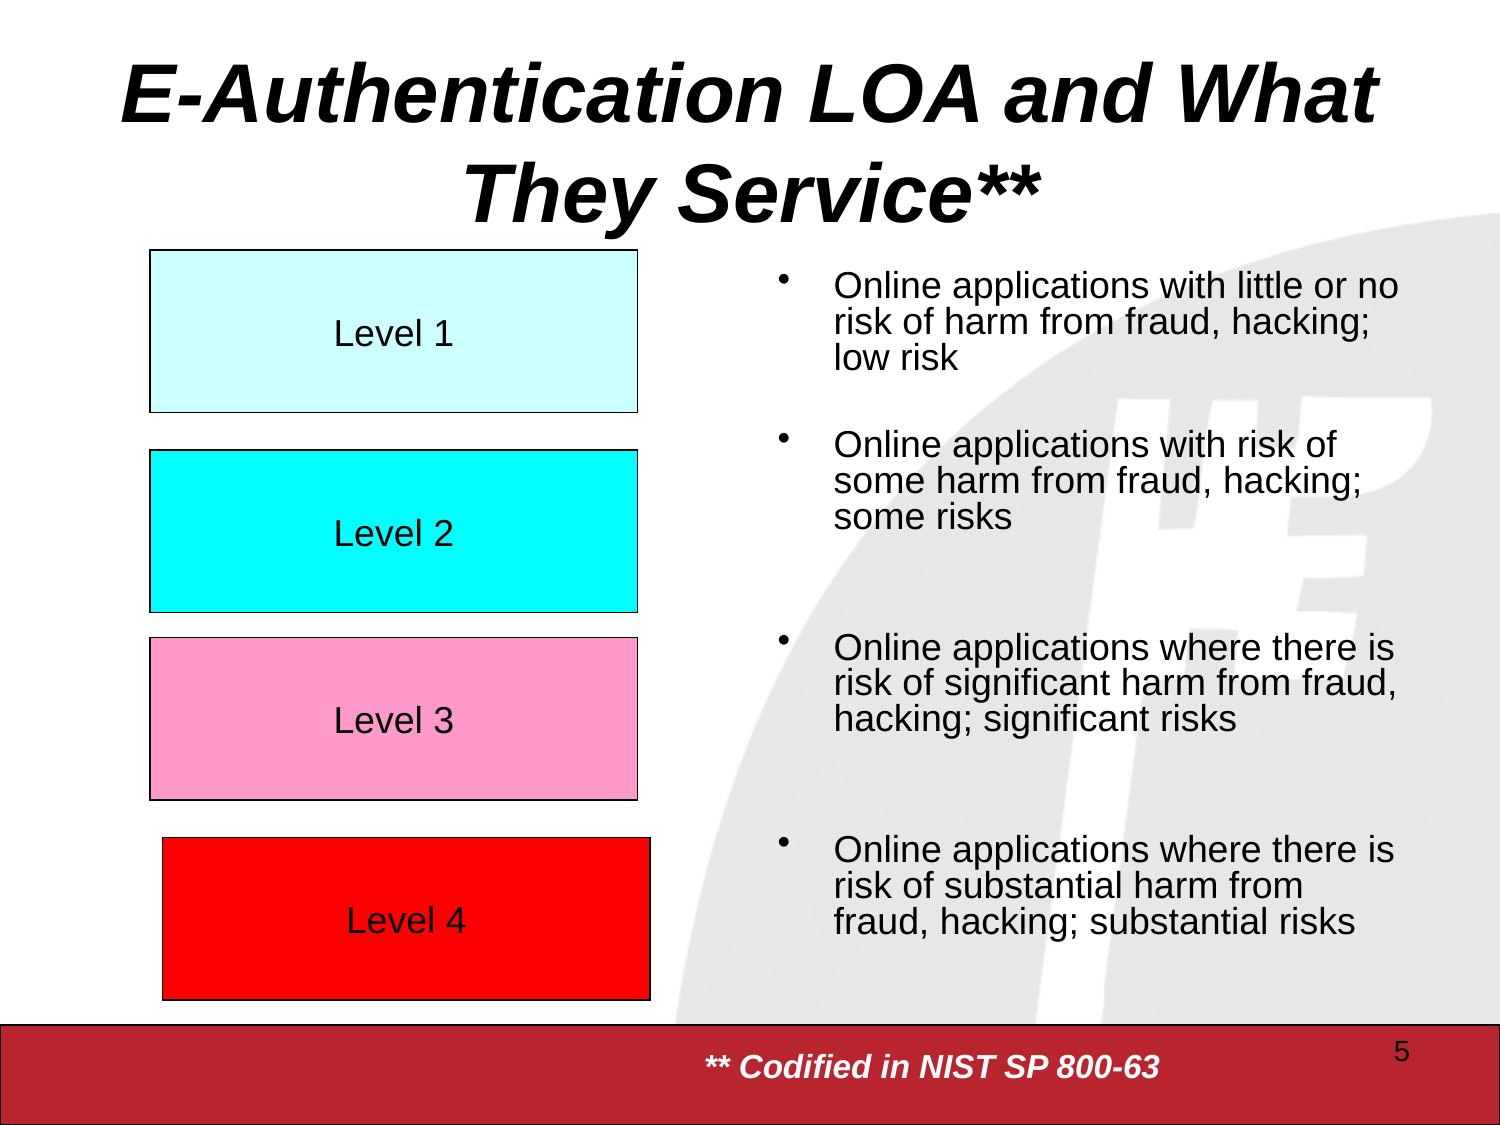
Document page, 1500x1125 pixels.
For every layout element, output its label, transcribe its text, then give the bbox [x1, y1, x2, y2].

text_box Level 4 [162, 837, 650, 1000]
text_box Level 1 [150, 249, 638, 413]
text_box ** Codified in NIST SP 800-63 [689, 1037, 1176, 1093]
text_box Level 3 [150, 637, 638, 800]
list Online applications with little or no risk of harm from fraud, hacking; low risk Online applications with risk of some harm from fraud, hacking; some risks Online applications where there is risk of significant harm from fraud, hacking; significant risks Online applications where there is risk of substantial harm from fraud, hacking; substantial risks [762, 262, 1425, 1005]
picture [675, 212, 1500, 1024]
slide_number 5 [1074, 1024, 1425, 1103]
text_box Level 2 [150, 449, 638, 613]
title E-Authentication LOA and What They Service** [75, 45, 1425, 233]
